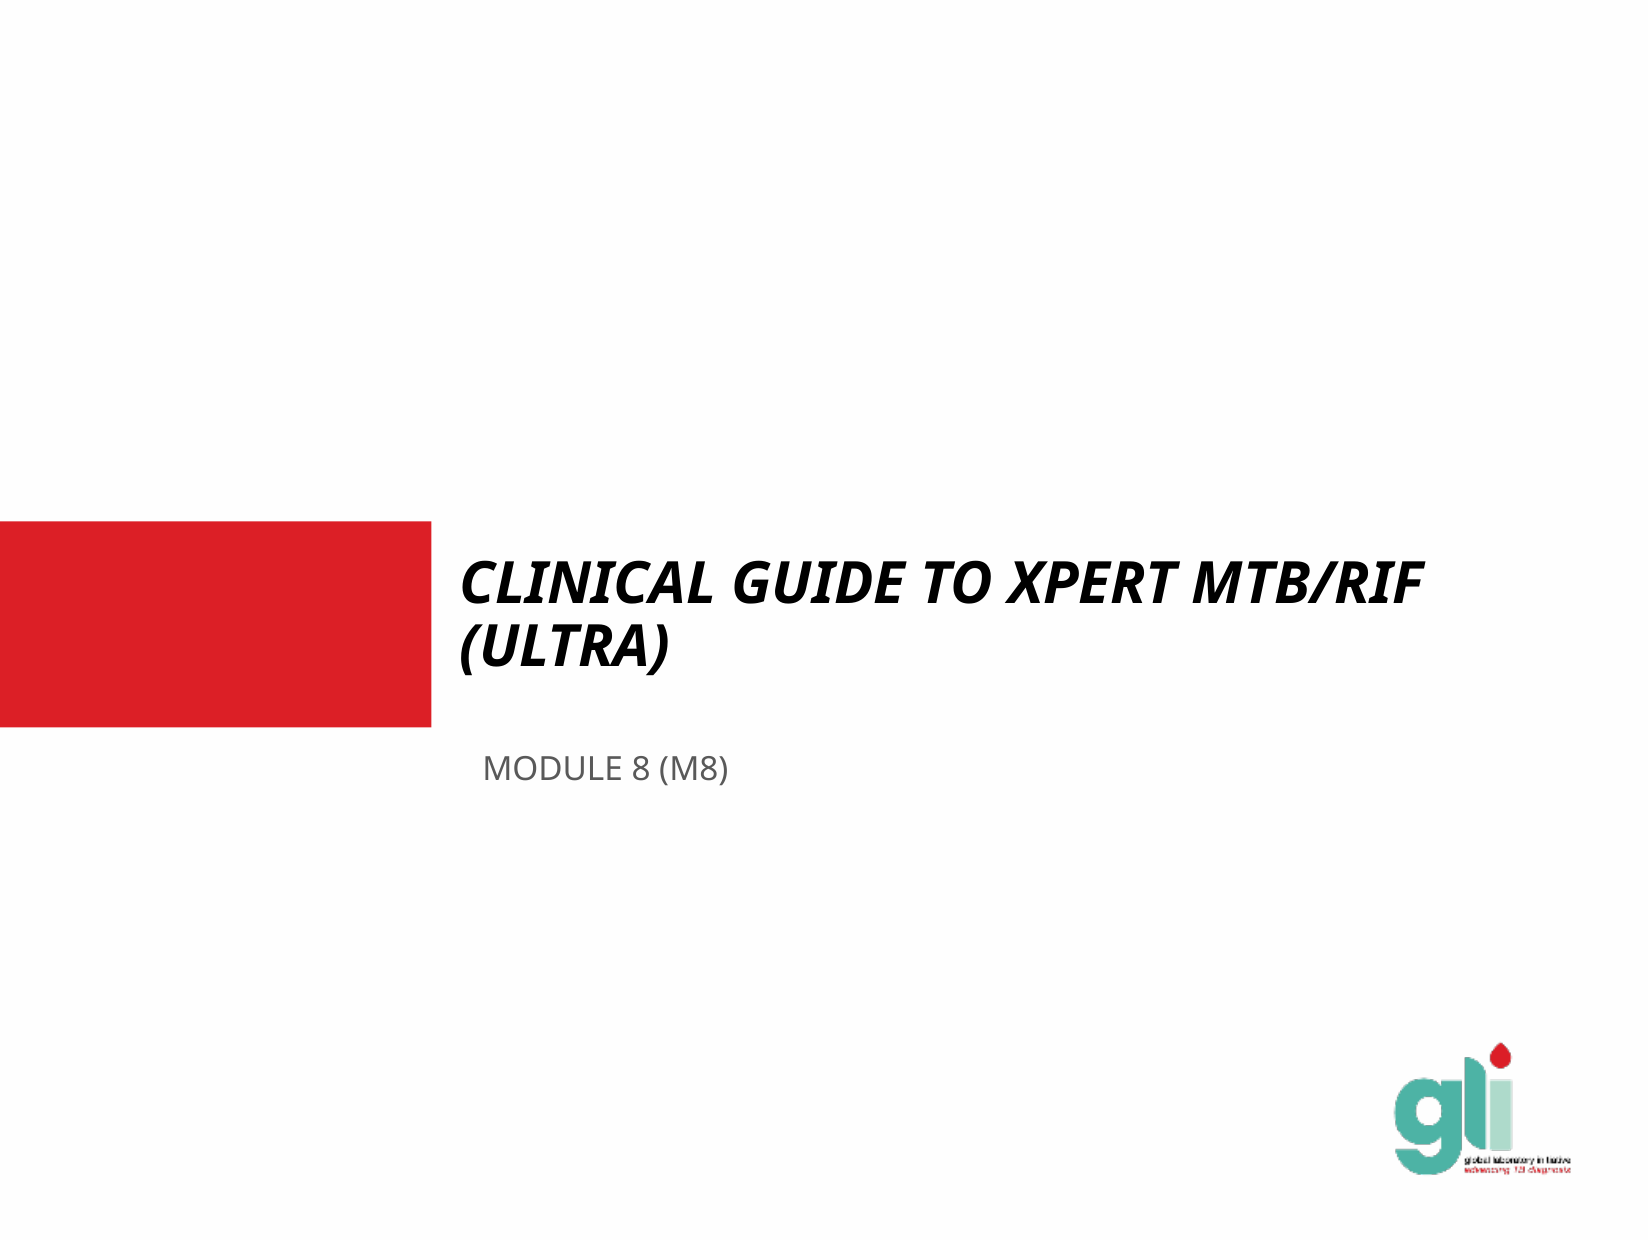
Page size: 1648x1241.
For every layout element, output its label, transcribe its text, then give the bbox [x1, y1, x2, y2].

title CLINICAL GUIDE TO XPERT MTB/RIF (ULTRA) [459, 513, 1426, 720]
list MODULE 8 (M8) [482, 746, 1389, 829]
picture [1388, 1037, 1577, 1181]
